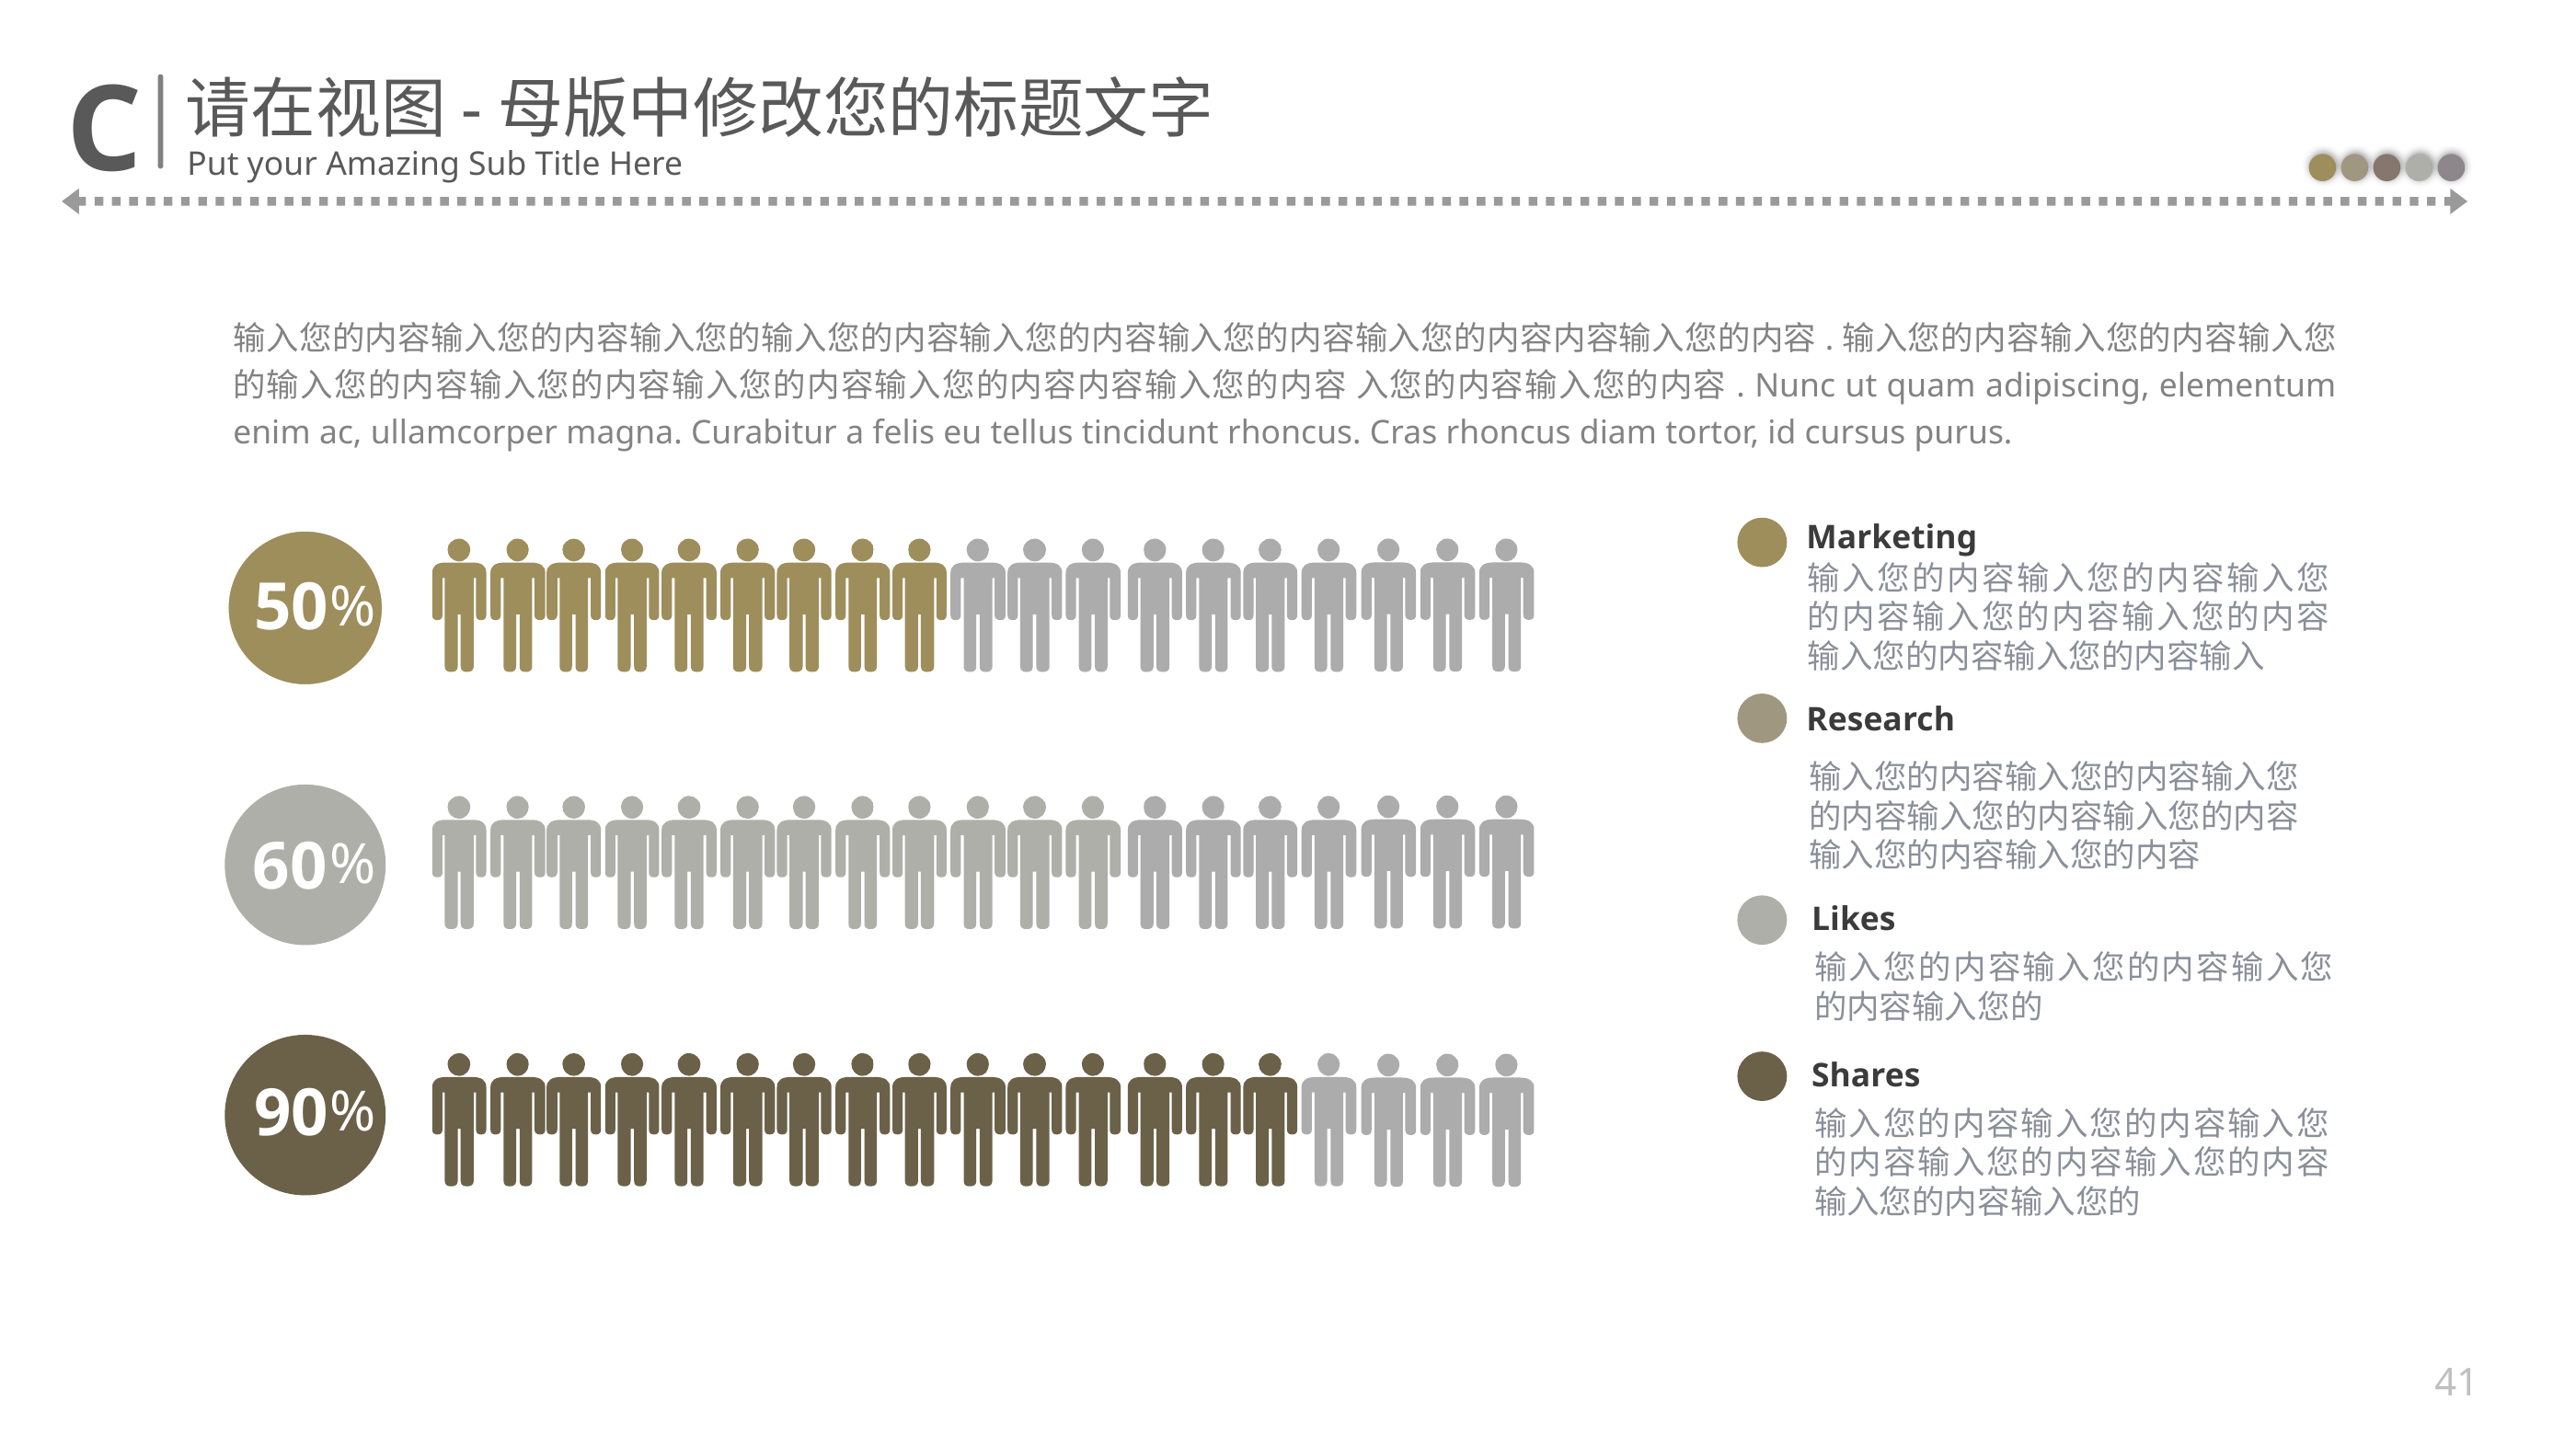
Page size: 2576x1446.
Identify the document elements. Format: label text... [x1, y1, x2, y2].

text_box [163, 784, 503, 946]
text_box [431, 538, 1535, 672]
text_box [1737, 515, 2330, 726]
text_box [1737, 895, 2334, 1036]
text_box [164, 1034, 503, 1196]
text_box 41 [2415, 1352, 2499, 1433]
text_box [164, 527, 503, 689]
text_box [431, 1052, 1535, 1188]
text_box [431, 795, 1535, 930]
text_box 输入您的内容输入您的内容输入您的输入您的内容输入您的内容输入您的内容输入您的内容内容输入您的内容.输入您的内容输入您的内容输入您的输入您的内容输入您的内容输入您的内容输入您的内容内容输入您的内容 入您的内容输入您的内容. Nunc ut quam adipiscing, elementum enim ac, ullamcorper magna. Curabitur a felis eu tellus tincidunt rhoncus. Cras rhoncus diam tortor, id cursus purus. [233, 309, 2337, 479]
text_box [1737, 729, 2330, 845]
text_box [1737, 1050, 2330, 1245]
